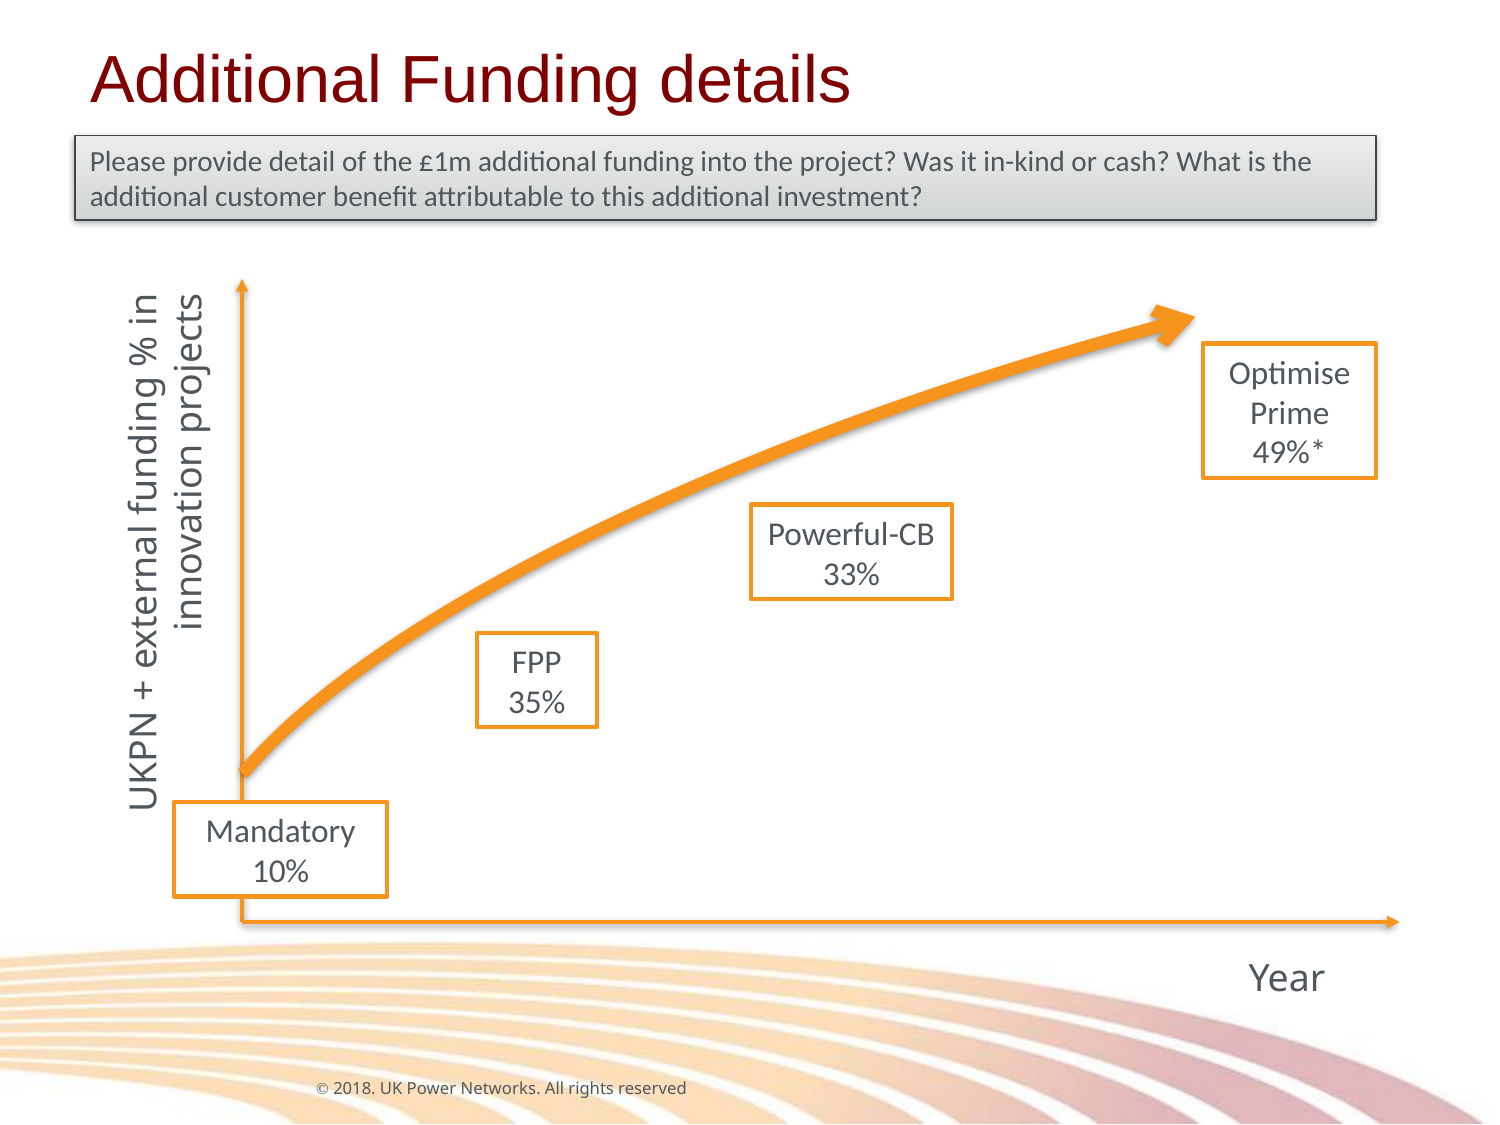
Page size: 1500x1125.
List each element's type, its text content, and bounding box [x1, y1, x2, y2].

text_box Optimise Prime 49%* [1204, 341, 1378, 480]
text_box Mandatory 10% [246, 800, 389, 899]
text_box UKPN + external funding % in innovation projects [111, 278, 217, 858]
text_box [246, 312, 1278, 774]
picture [0, 938, 1490, 1124]
text_box Year [1233, 946, 1341, 1007]
text_box Additional Funding details [74, 78, 1425, 233]
text_box Please provide detail of the £1m additional funding into the project? Was it in-kind or cash? What is the additional customer benefit attributable to this additional investment? [74, 135, 1377, 221]
text_box Mandatory 10% [172, 800, 237, 899]
